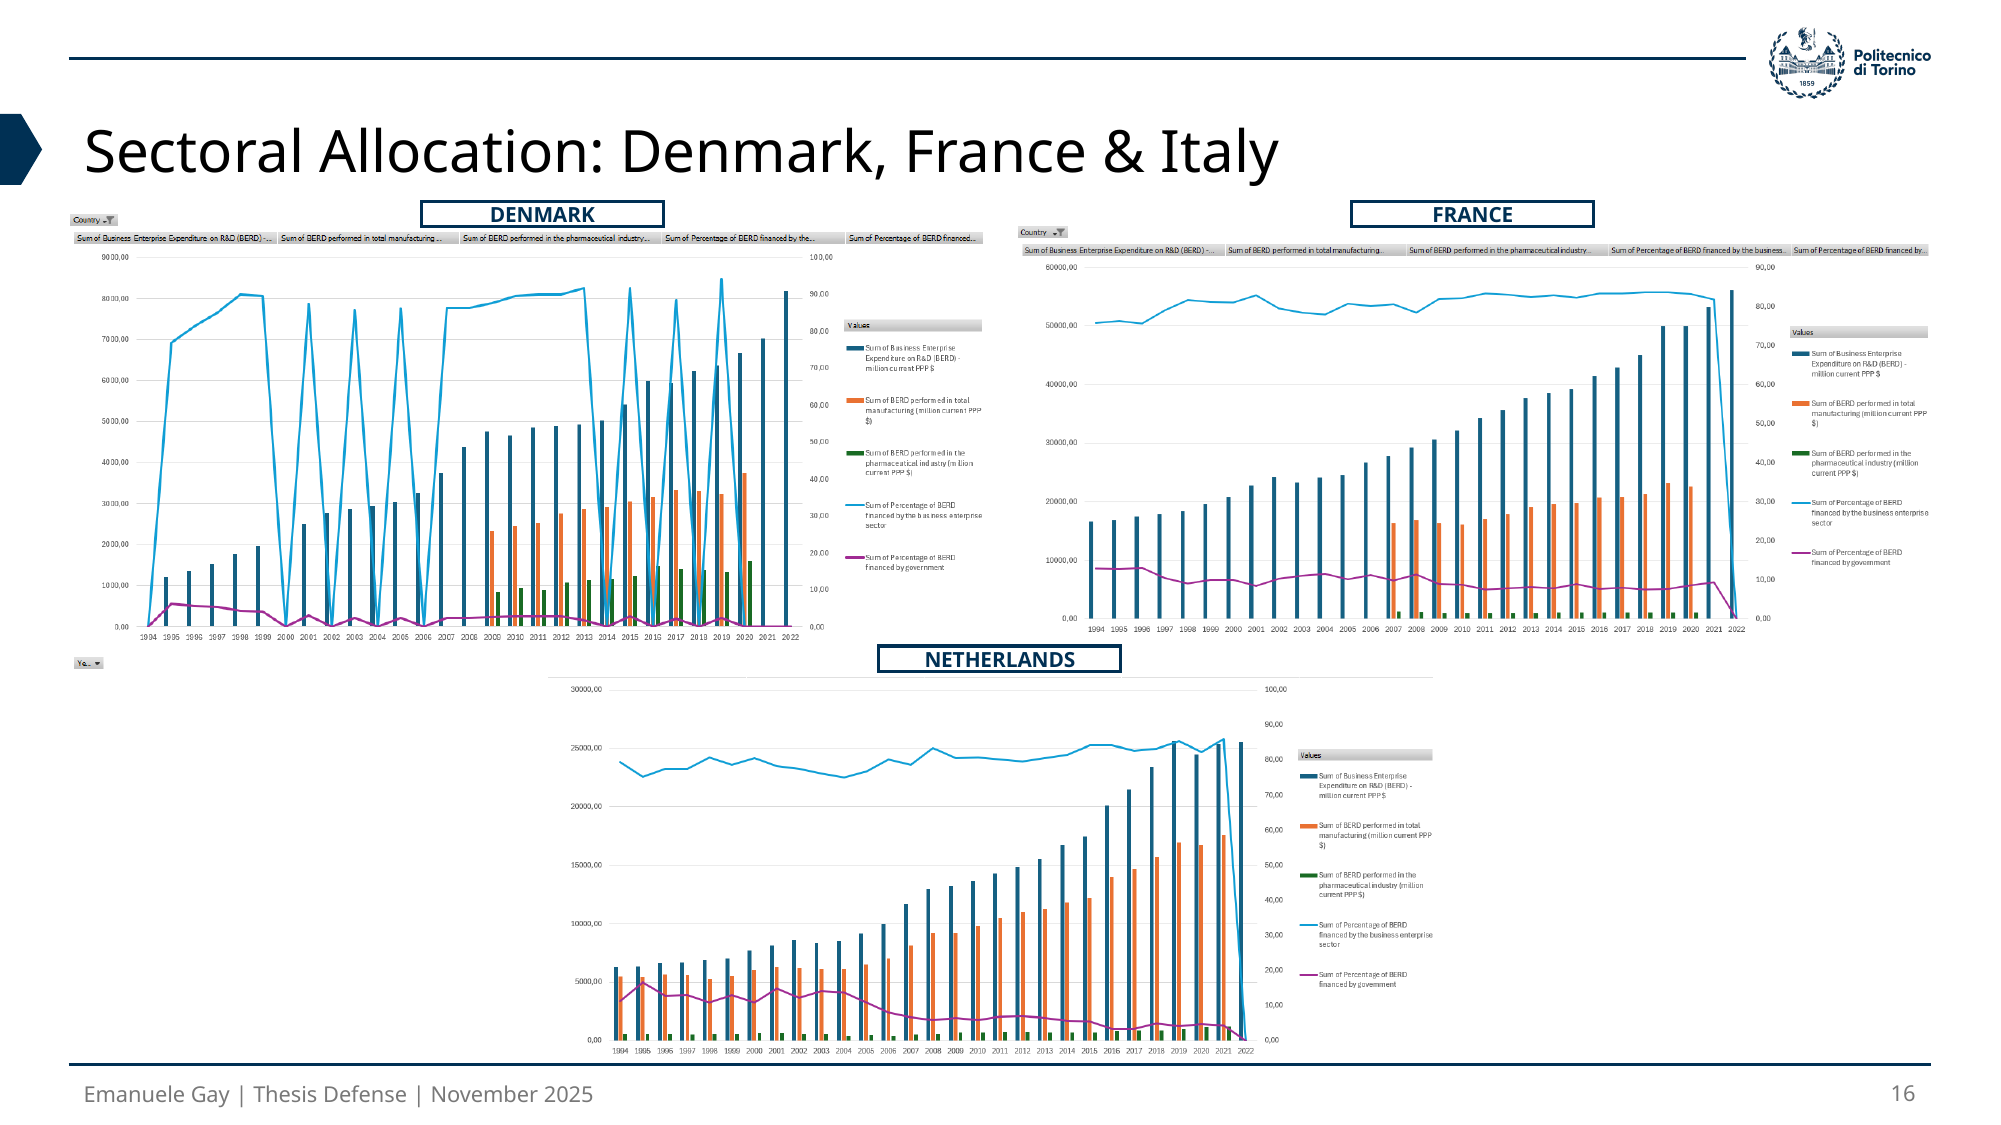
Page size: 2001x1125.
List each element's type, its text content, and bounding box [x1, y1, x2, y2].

text_box [0, 112, 44, 187]
picture [1769, 27, 1931, 93]
picture [541, 677, 1439, 1062]
text_box NETHERLANDS [877, 644, 1122, 673]
picture [68, 210, 986, 672]
text_box FRANCE [1350, 200, 1595, 221]
text_box Sectoral Allocation: Denmark, France & Italy [68, 93, 1932, 206]
text_box DENMARK [420, 200, 665, 210]
picture [1014, 221, 1931, 661]
